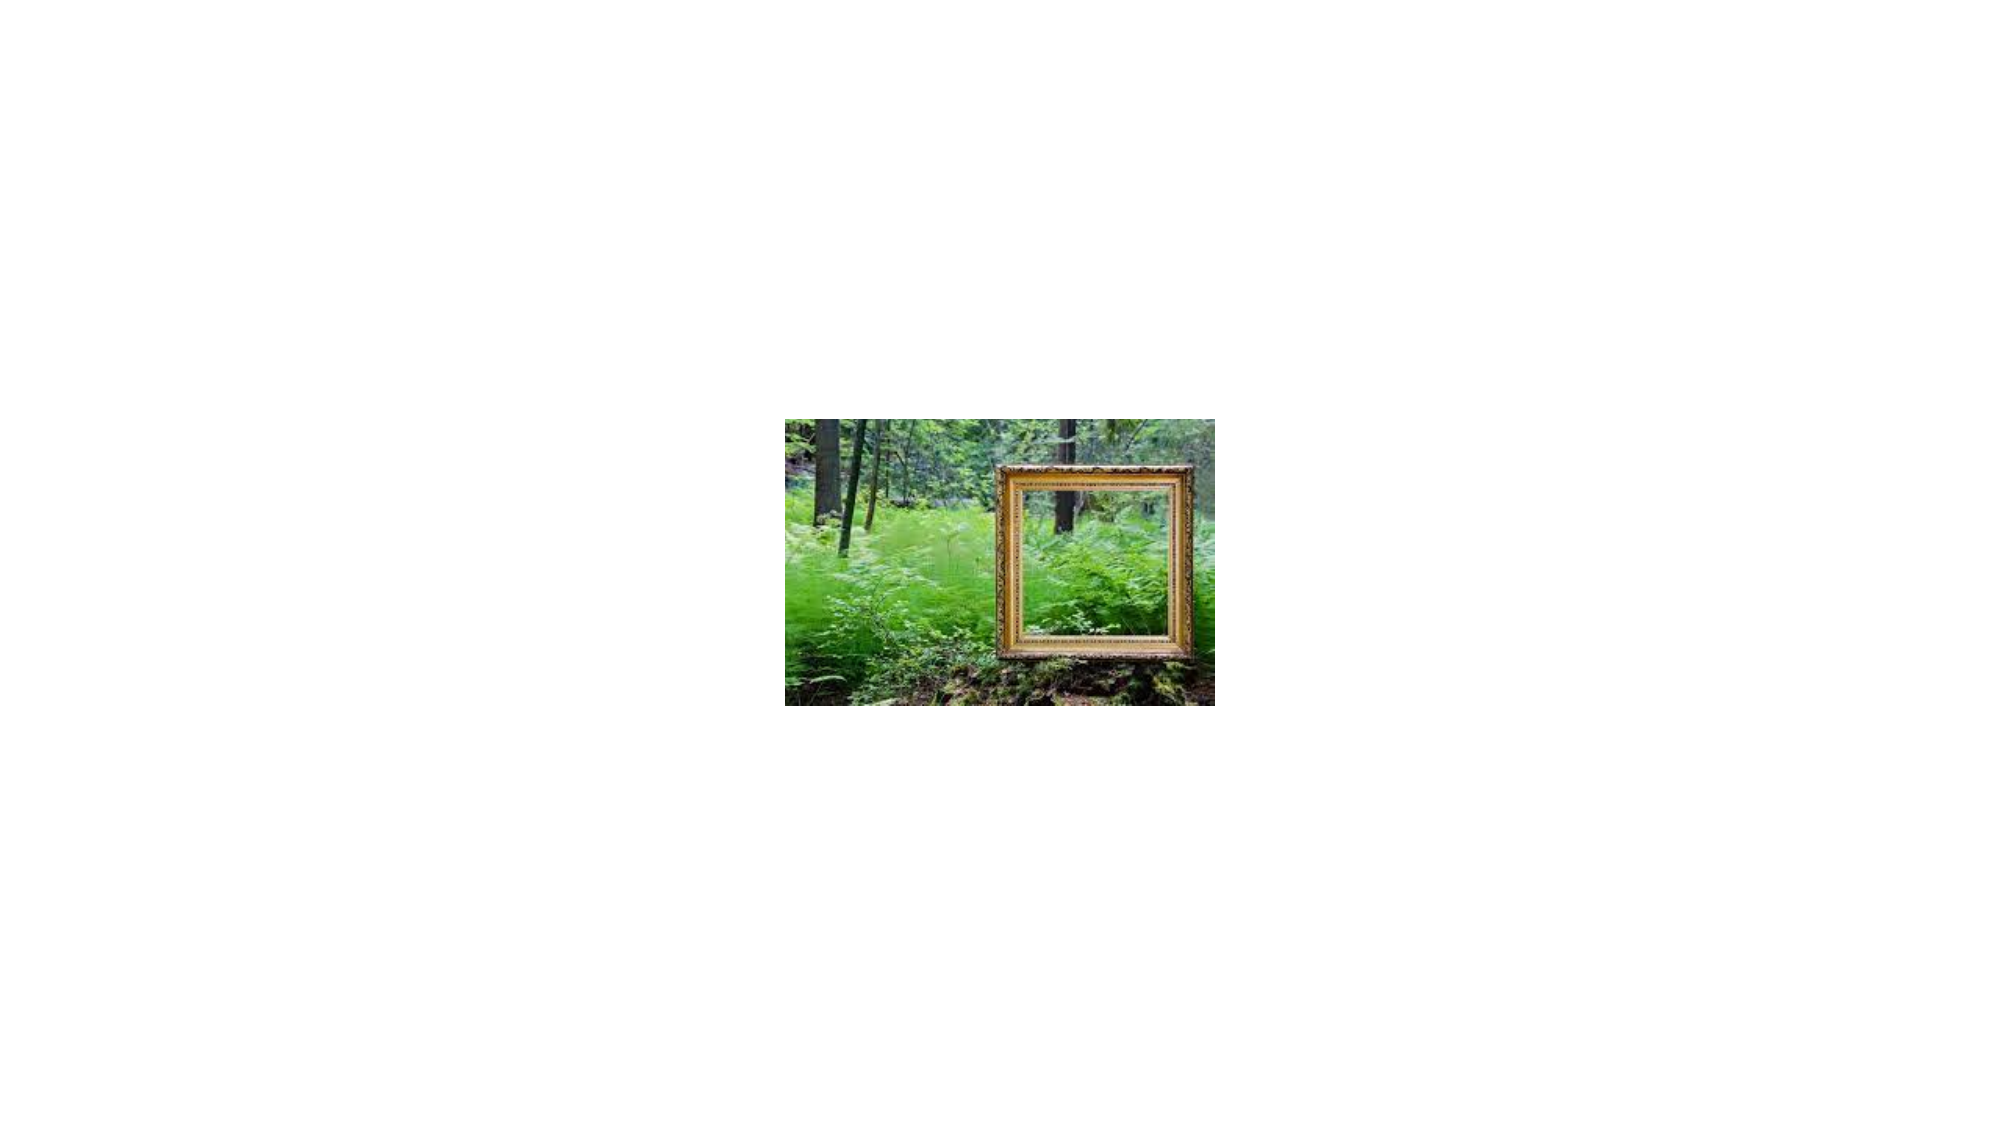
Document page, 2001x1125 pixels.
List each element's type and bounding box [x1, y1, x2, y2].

picture [785, 419, 1215, 706]
